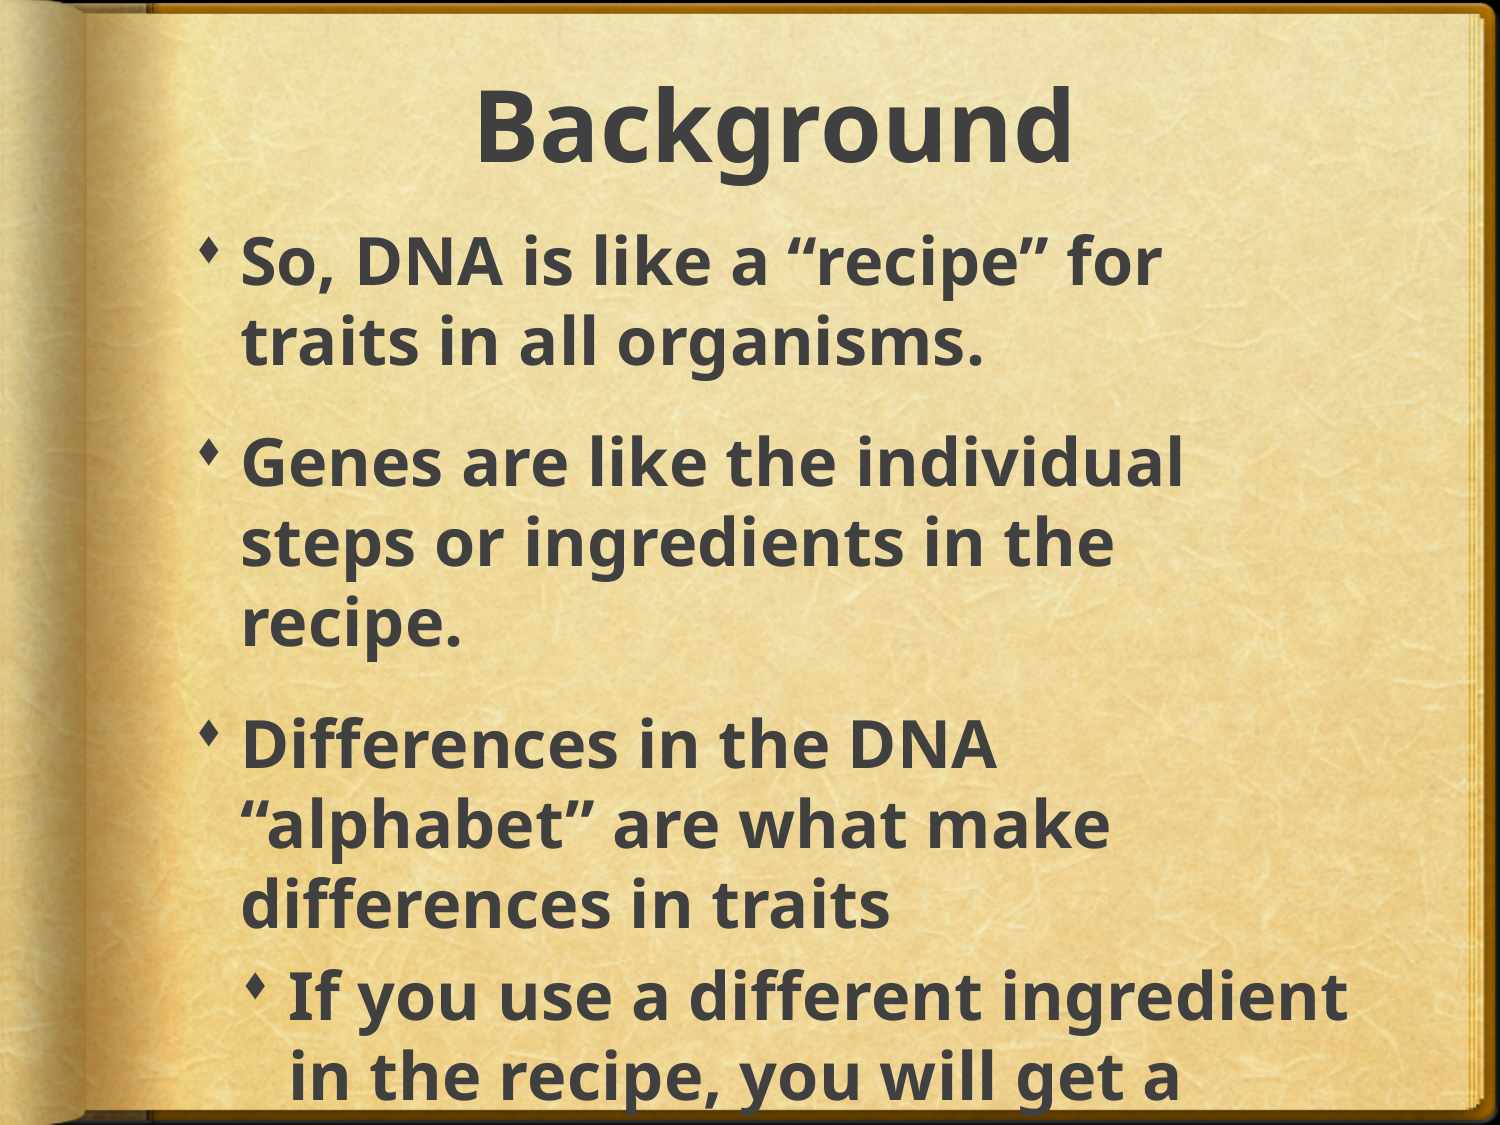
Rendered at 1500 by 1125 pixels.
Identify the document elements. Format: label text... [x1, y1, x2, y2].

picture [0, 0, 1500, 1125]
list So, DNA is like a “recipe” for traits in all organisms. Genes are like the individual steps or ingredients in the recipe. Differences in the DNA “alphabet” are what make differences in traits If you use a different ingredient in the recipe, you will get a different product! [178, 210, 1372, 1005]
title Background [178, 45, 1372, 210]
